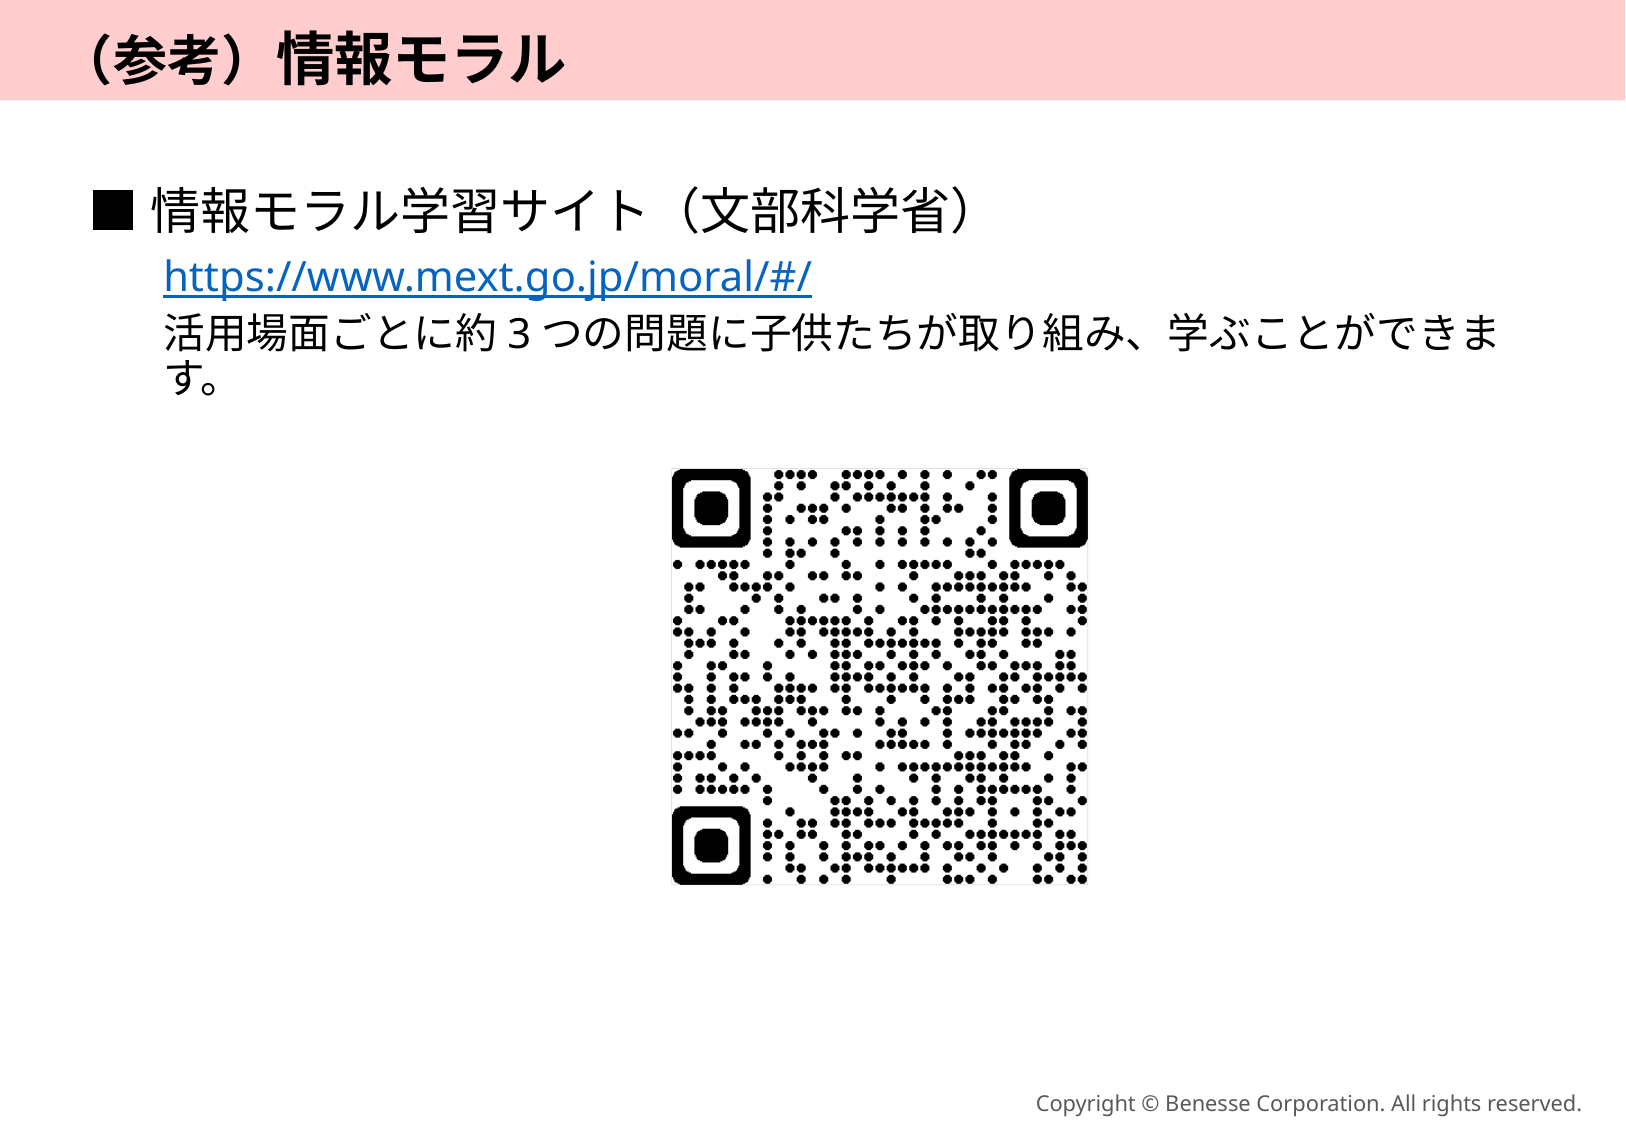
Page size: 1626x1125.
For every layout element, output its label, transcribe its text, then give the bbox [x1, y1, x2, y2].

picture [627, 424, 1133, 930]
title （参考）情報モラル [0, 0, 1625, 101]
list ■情報モラル学習サイト（文部科学省） https://www.mext.go.jp/moral/#/ 活用場面ごとに約3つの問題に子供たちが取り組み、学ぶことができます。 [73, 133, 1552, 1067]
